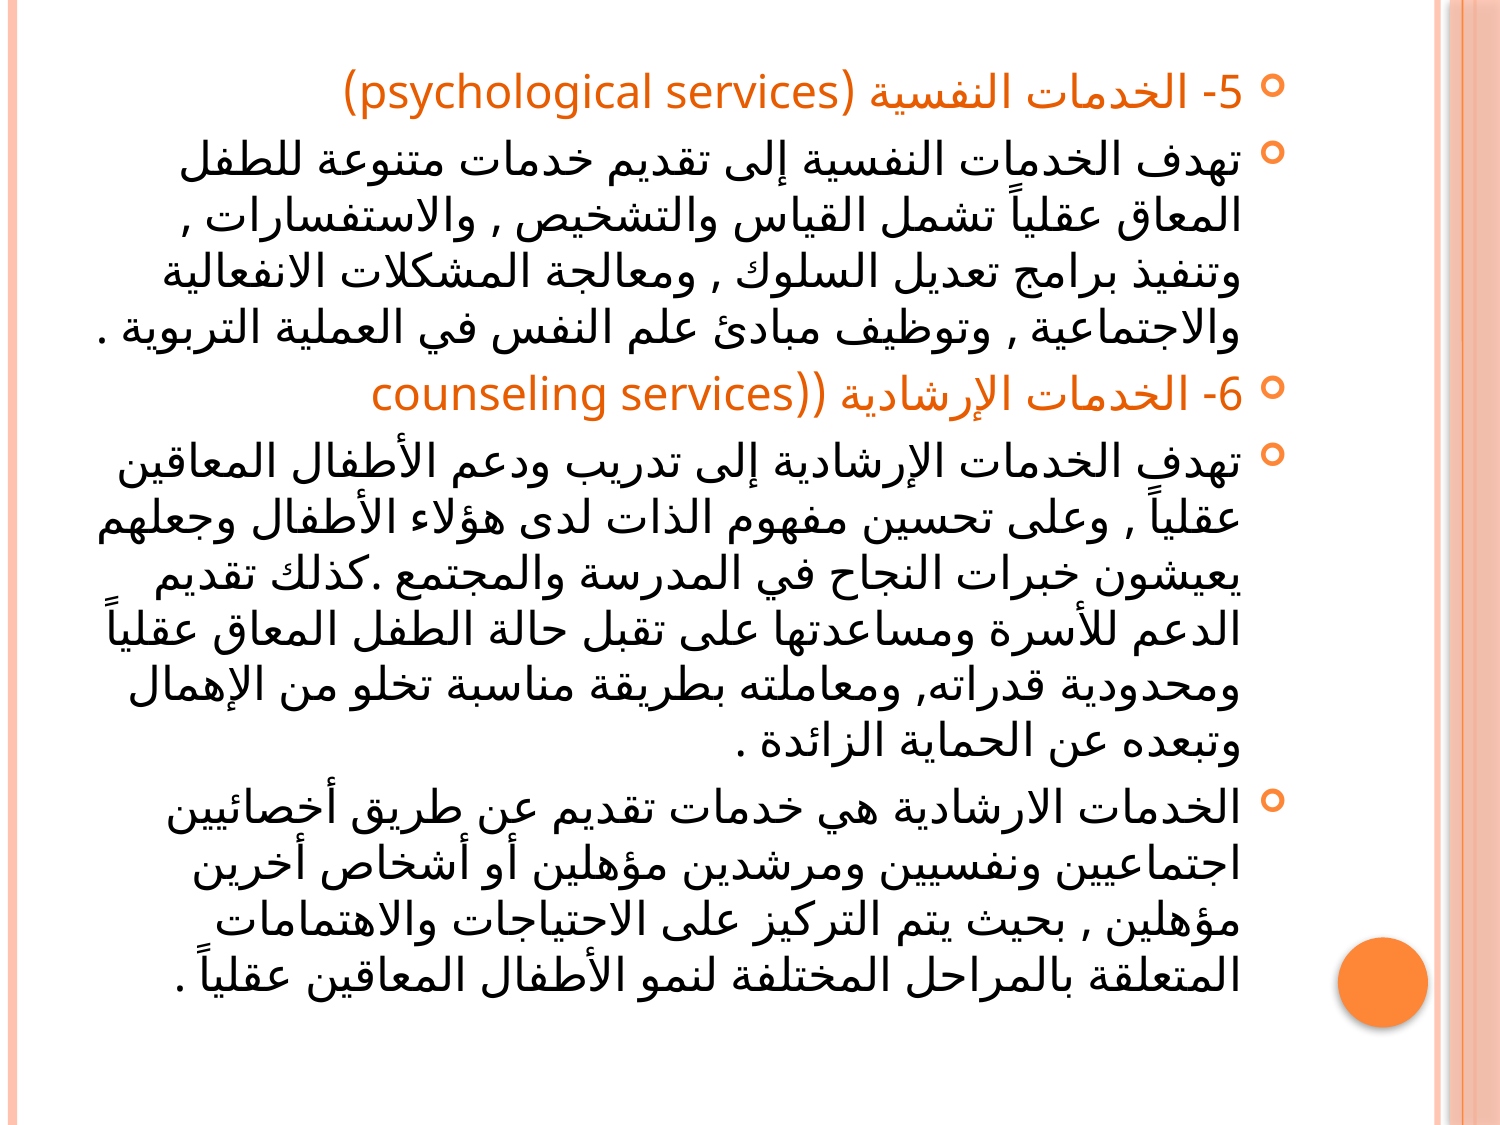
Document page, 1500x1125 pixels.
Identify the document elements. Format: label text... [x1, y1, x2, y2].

list 5- الخدمات النفسية (psychological services) تهدف الخدمات النفسية إلى تقديم خدمات متنوعة للطفل المعاق عقلياً تشمل القياس والتشخيص , والاستفسارات , وتنفيذ برامج تعديل السلوك , ومعالجة المشكلات الانفعالية والاجتماعية , وتوظيف مبادئ علم النفس في العملية التربوية . 6- الخدمات الإرشادية ((counseling services تهدف الخدمات الإرشادية إلى تدريب ودعم الأطفال المعاقين عقلياً , وعلى تحسين مفهوم الذات لدى هؤلاء الأطفال وجعلهم يعيشون خبرات النجاح في المدرسة والمجتمع .كذلك تقديم الدعم للأسرة ومساعدتها على تقبل حالة الطفل المعاق عقلياً ومحدودية قدراته, ومعاملته بطريقة مناسبة تخلو من الإهمال وتبعده عن الحماية الزائدة . الخدمات الارشادية هي خدمات تقديم عن طريق أخصائيين اجتماعيين ونفسيين ومرشدين مؤهلين أو أشخاص أخرين مؤهلين , بحيث يتم التركيز على الاحتياجات والاهتمامات المتعلقة بالمراحل المختلفة لنمو الأطفال المعاقين عقلياً . [75, 54, 1300, 1062]
